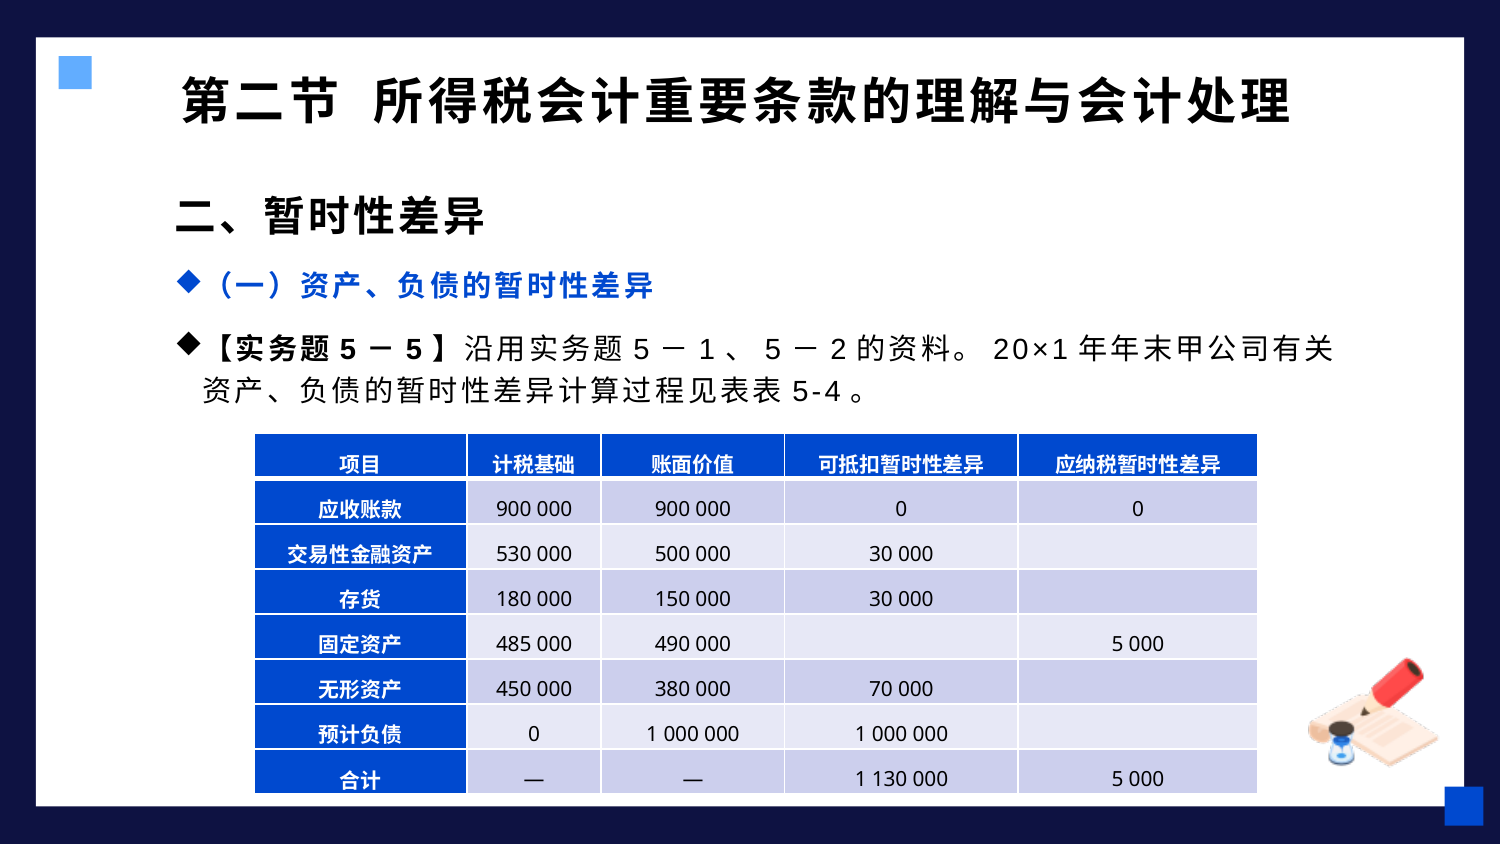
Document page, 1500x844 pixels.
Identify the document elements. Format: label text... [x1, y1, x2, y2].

table_header 应纳税暂时性差异 [1019, 434, 1257, 476]
table_cell 0 [785, 481, 1017, 523]
table_cell 5 000 [1019, 750, 1257, 793]
table_header 项目 [255, 434, 466, 476]
table_cell 380 000 [602, 660, 784, 703]
table_cell 450 000 [468, 660, 600, 703]
table_cell 存货 [255, 570, 466, 613]
table_cell [1019, 570, 1257, 613]
table_cell 485 000 [468, 615, 600, 658]
list 二、暂时性差异 （一）资产、负债的暂时性差异 【实务题5－5】沿用实务题5－1、5－2的资料。20×1年年末甲公司有关资产、负债的暂时性差异计算过程见表表5-4。 [157, 179, 1353, 604]
table_cell 150 000 [602, 570, 784, 613]
table_cell 1 130 000 [785, 750, 1017, 793]
table_cell 0 [1019, 481, 1257, 523]
table_cell — [468, 750, 600, 793]
table_cell 70 000 [785, 660, 1017, 703]
table_cell [785, 615, 1017, 658]
table_cell 预计负债 [255, 705, 466, 748]
table_cell 1 000 000 [785, 705, 1017, 748]
table_header 计税基础 [468, 434, 600, 476]
table_cell 180 000 [468, 570, 600, 613]
table_cell 30 000 [785, 525, 1017, 568]
table_cell 1 000 000 [602, 705, 784, 748]
table_cell 固定资产 [255, 615, 466, 658]
table_cell 900 000 [602, 481, 784, 523]
table_header 账面价值 [602, 434, 784, 476]
table_cell 0 [468, 705, 600, 748]
table_cell 530 000 [468, 525, 600, 568]
table_header 可抵扣暂时性差异 [785, 434, 1017, 476]
table_cell 490 000 [602, 615, 784, 658]
table_cell 无形资产 [255, 660, 466, 703]
table_cell 500 000 [602, 525, 784, 568]
table_cell 30 000 [785, 570, 1017, 613]
table_cell [1019, 660, 1257, 703]
table_cell 5 000 [1019, 615, 1257, 658]
table_cell 应收账款 [255, 481, 466, 523]
table_cell [1019, 525, 1257, 568]
picture [1293, 634, 1444, 785]
table_cell 合计 [255, 750, 466, 793]
table_cell 900 000 [468, 481, 600, 523]
table_cell 交易性金融资产 [255, 525, 466, 568]
table_cell [1019, 705, 1257, 748]
table_cell — [602, 750, 784, 793]
title 第二节 所得税会计重要条款的理解与会计处理 [141, 48, 1327, 138]
